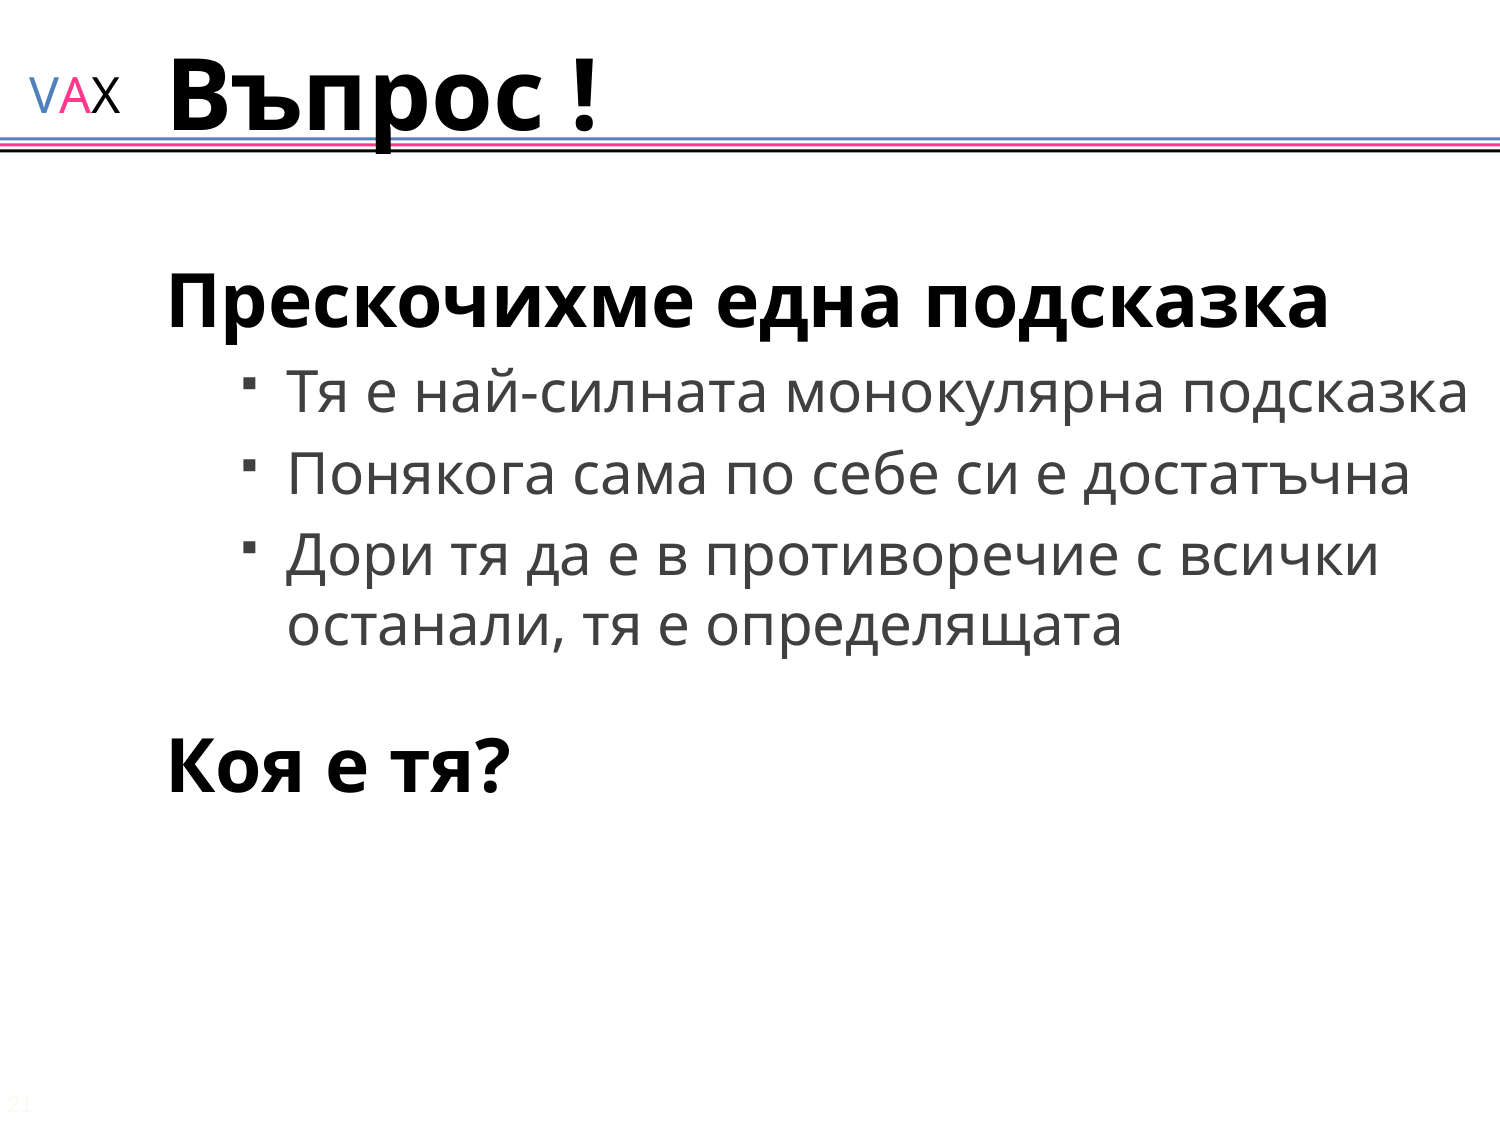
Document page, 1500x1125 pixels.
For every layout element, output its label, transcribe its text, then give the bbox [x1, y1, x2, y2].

list Прескочихме една подсказка Тя е най-силната монокулярна подсказка Понякога сама по себе си е достатъчна Дори тя да е в противоречие с всички останали, тя е определящата Коя е тя? [150, 200, 1488, 1113]
title Въпрос ! [0, 37, 1500, 144]
